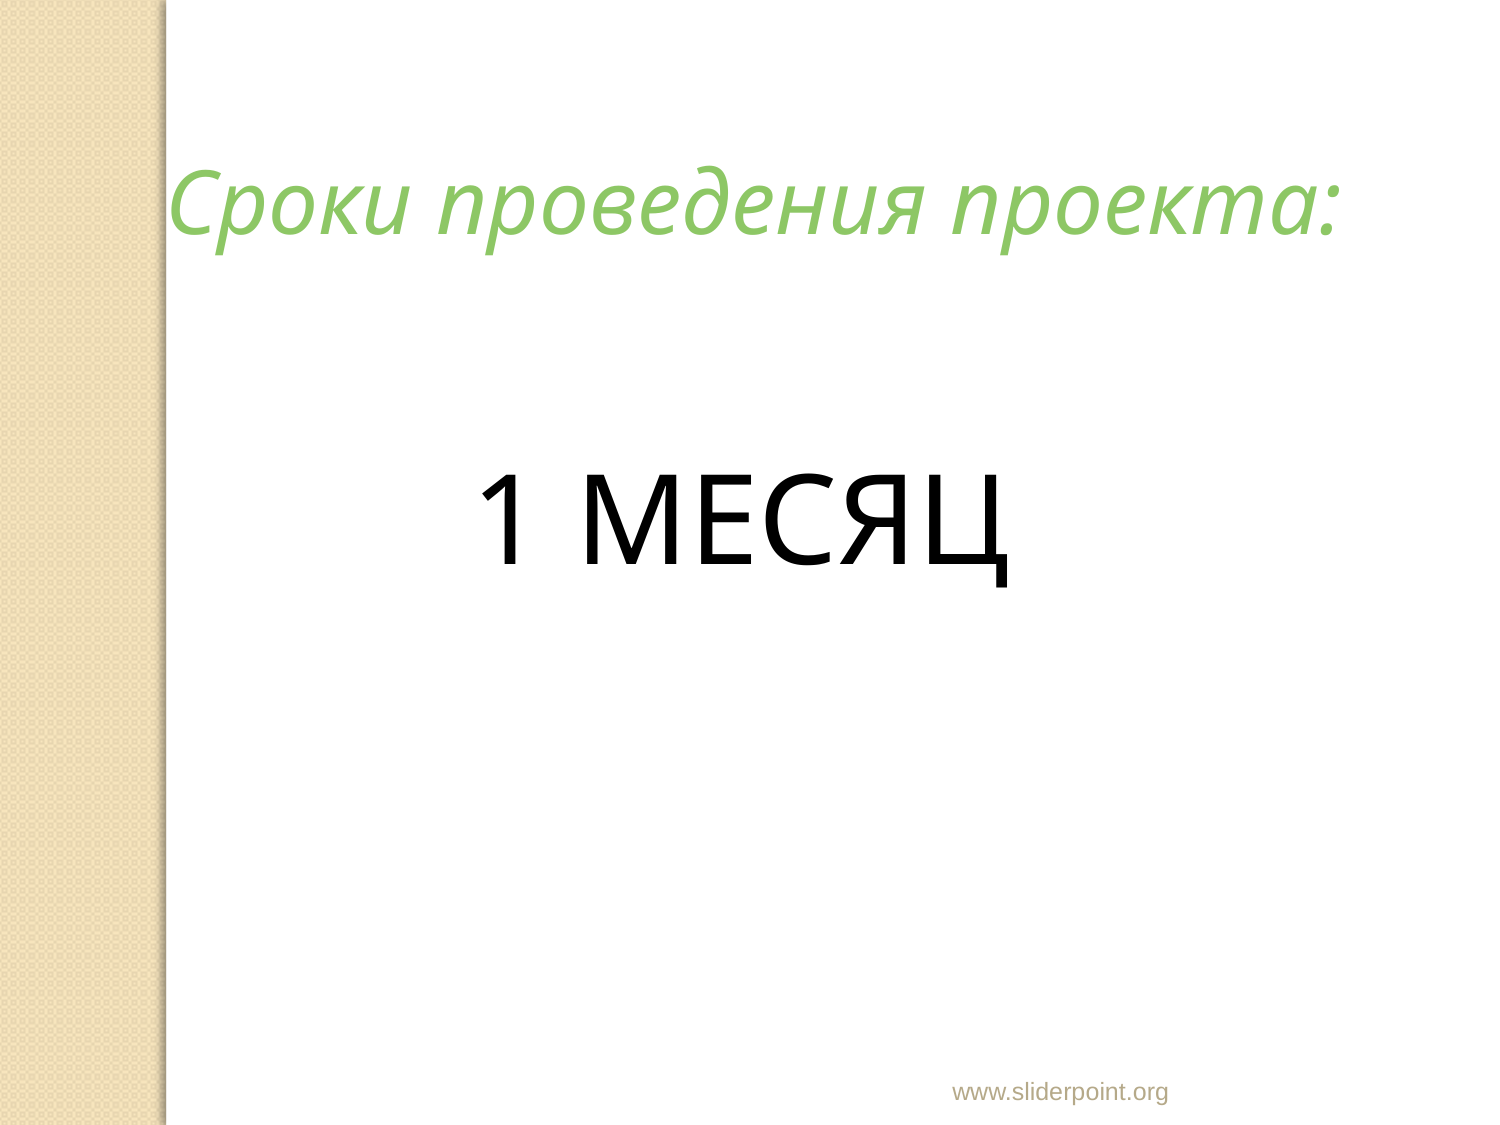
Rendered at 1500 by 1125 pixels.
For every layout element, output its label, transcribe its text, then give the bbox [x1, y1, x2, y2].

title Сроки проведения проекта: [150, 105, 1500, 293]
footer www.sliderpoint.org [937, 1034, 1413, 1113]
list 1 МЕСЯЦ [149, 339, 1500, 1084]
